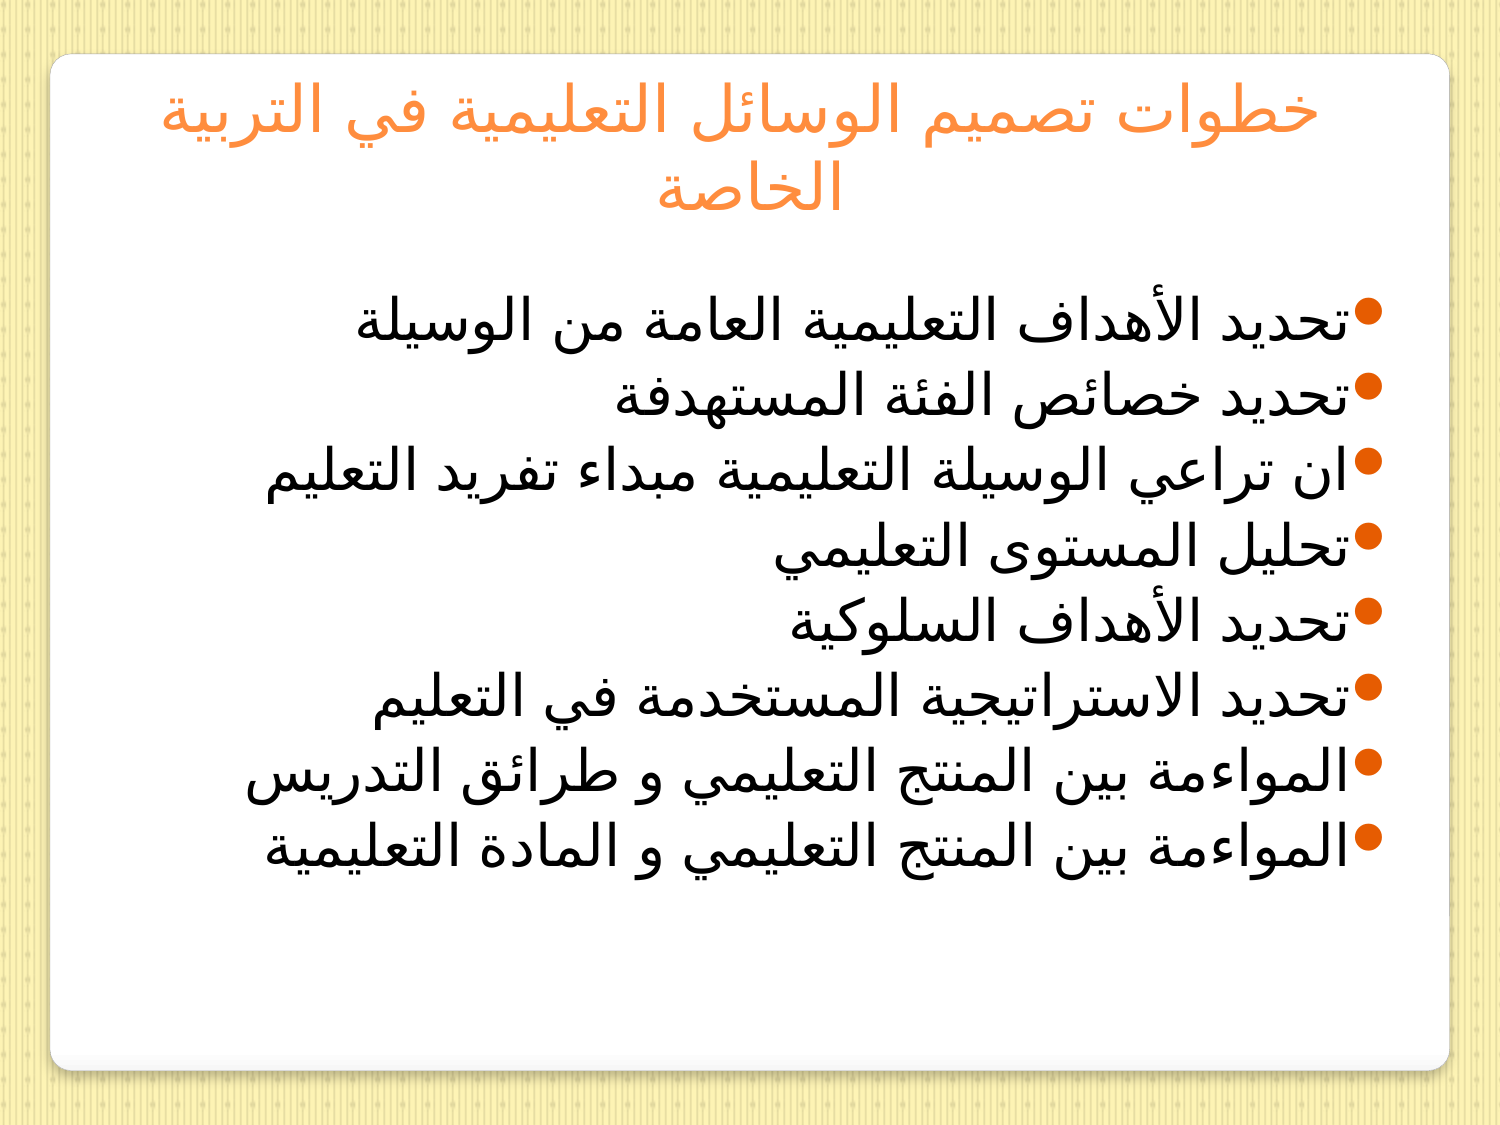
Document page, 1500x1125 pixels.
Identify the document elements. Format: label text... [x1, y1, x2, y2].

list تحديد الأهداف التعليمية العامة من الوسيلة تحديد خصائص الفئة المستهدفة ان تراعي الوسيلة التعليمية مبداء تفريد التعليم تحليل المستوى التعليمي تحديد الأهداف السلوكية تحديد الاستراتيجية المستخدمة في التعليم المواءمة بين المنتج التعليمي و طرائق التدريس المواءمة بين المنتج التعليمي و المادة التعليمية [70, 266, 1414, 1063]
title خطوات تصميم الوسائل التعليمية في التربية الخاصة [70, 58, 1413, 232]
